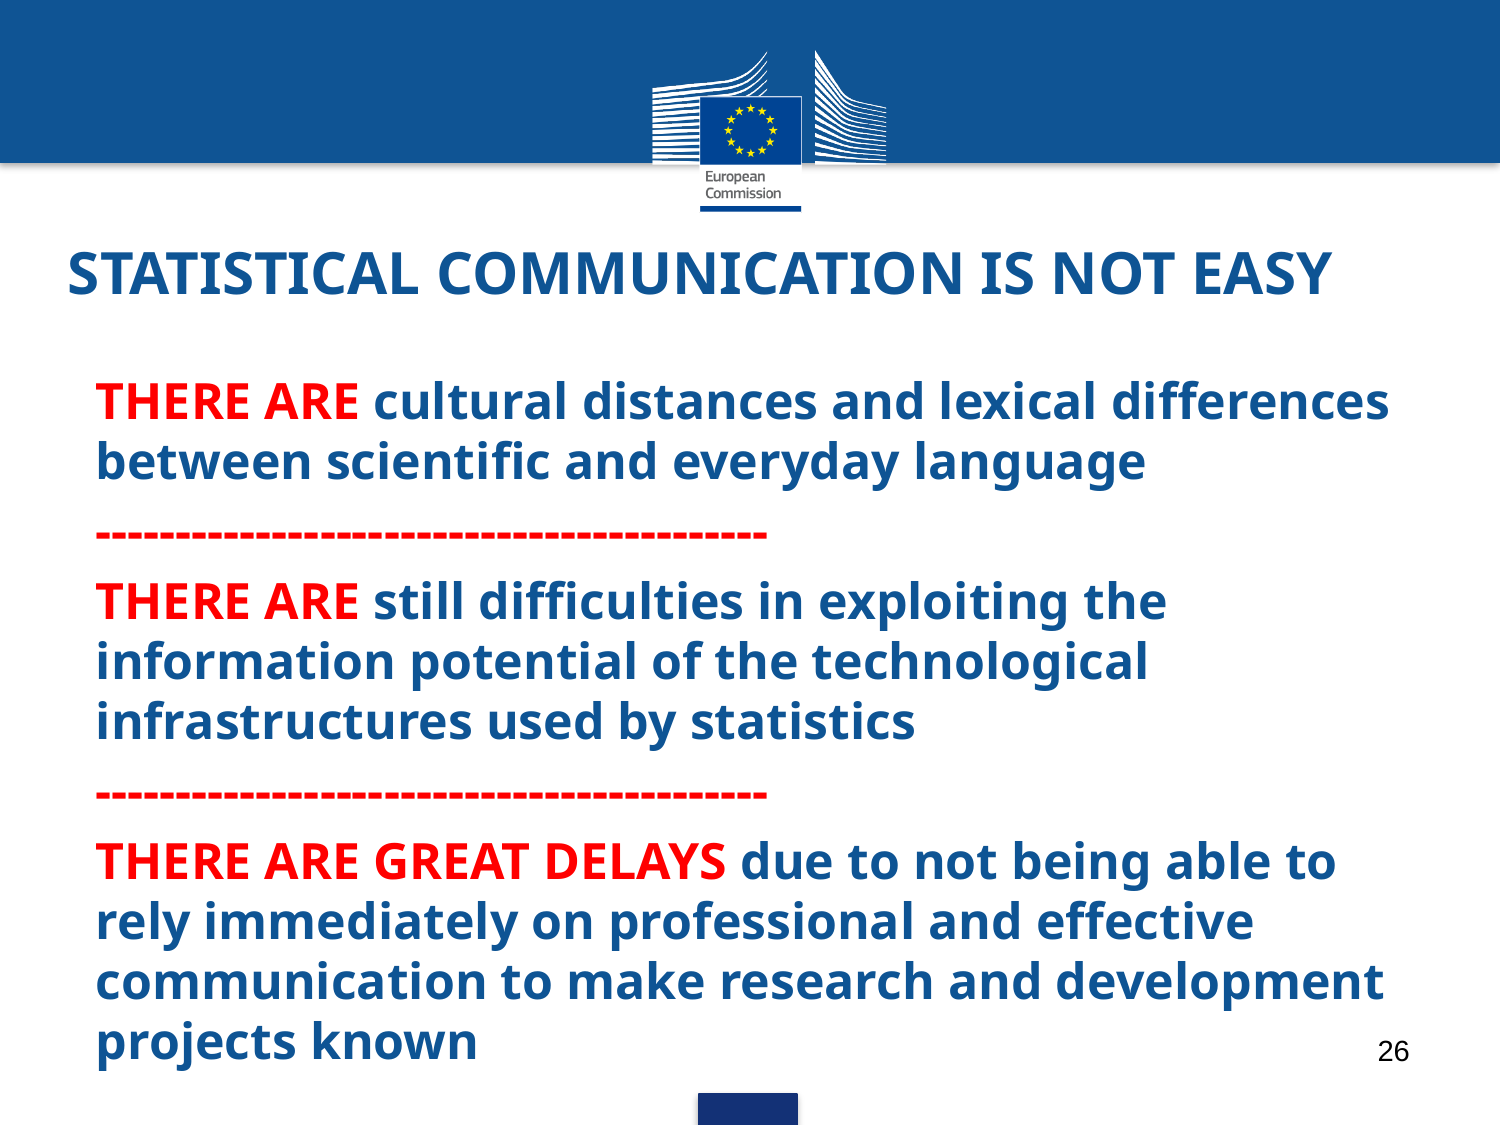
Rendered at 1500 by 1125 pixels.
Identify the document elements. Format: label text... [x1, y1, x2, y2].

title STATISTICAL COMMUNICATION IS NOT EASY [52, 243, 1459, 468]
slide_number 26 [1074, 1024, 1426, 1103]
list THERE ARE cultural distances and lexical differences between scientific and everyday language ------------------------------------------ THERE ARE still difficulties in exploiting the information potential of the technological infrastructures used by statistics ------------------------------------------ THERE ARE GREAT DELAYS due to not being able to rely immediately on professional and effective communication to make research and development projects known [80, 307, 1431, 1064]
